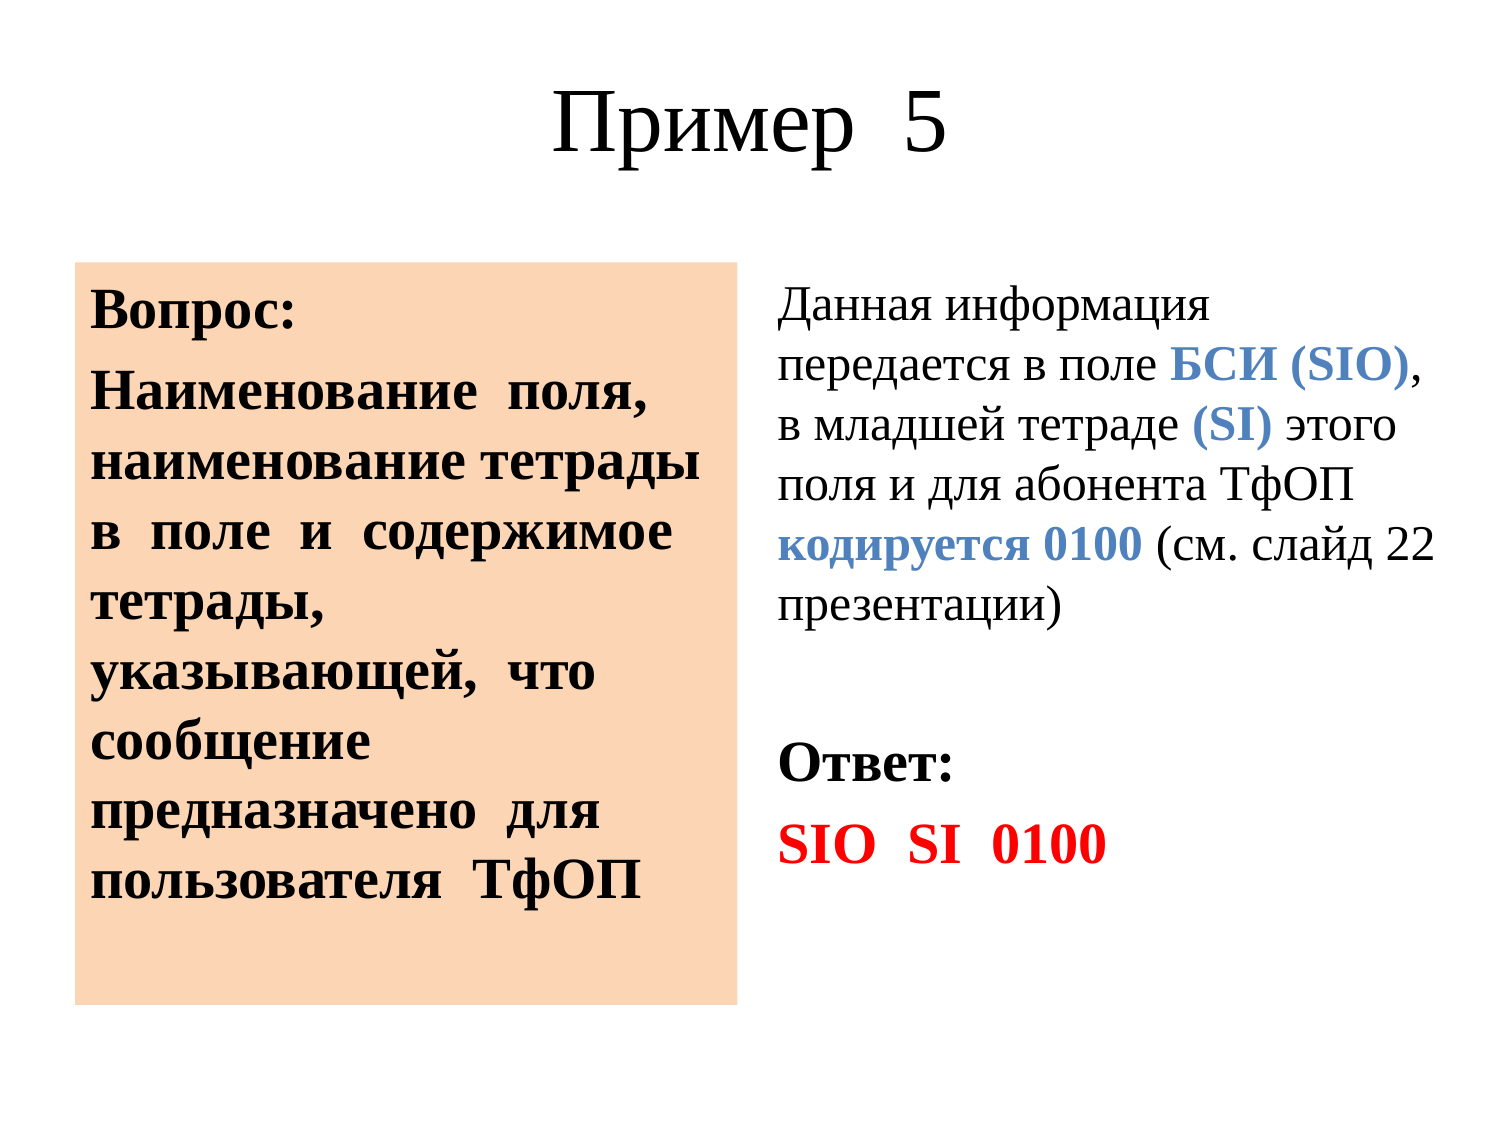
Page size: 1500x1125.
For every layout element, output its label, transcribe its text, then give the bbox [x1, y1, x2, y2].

title Пример 5 [75, 45, 1425, 185]
list Данная информация передается в поле БСИ (SIO), в младшей тетраде (SI) этого поля и для абонента ТфОП кодируется 0100 (см. слайд 22 презентации) Ответ: SIO SI 0100 [762, 262, 1465, 1005]
list Вопрос: Наименование поля, наименование тетрады в поле и содержимое тетрады, указывающей, что сообщение предназначено для пользователя ТфОП [75, 262, 738, 1005]
